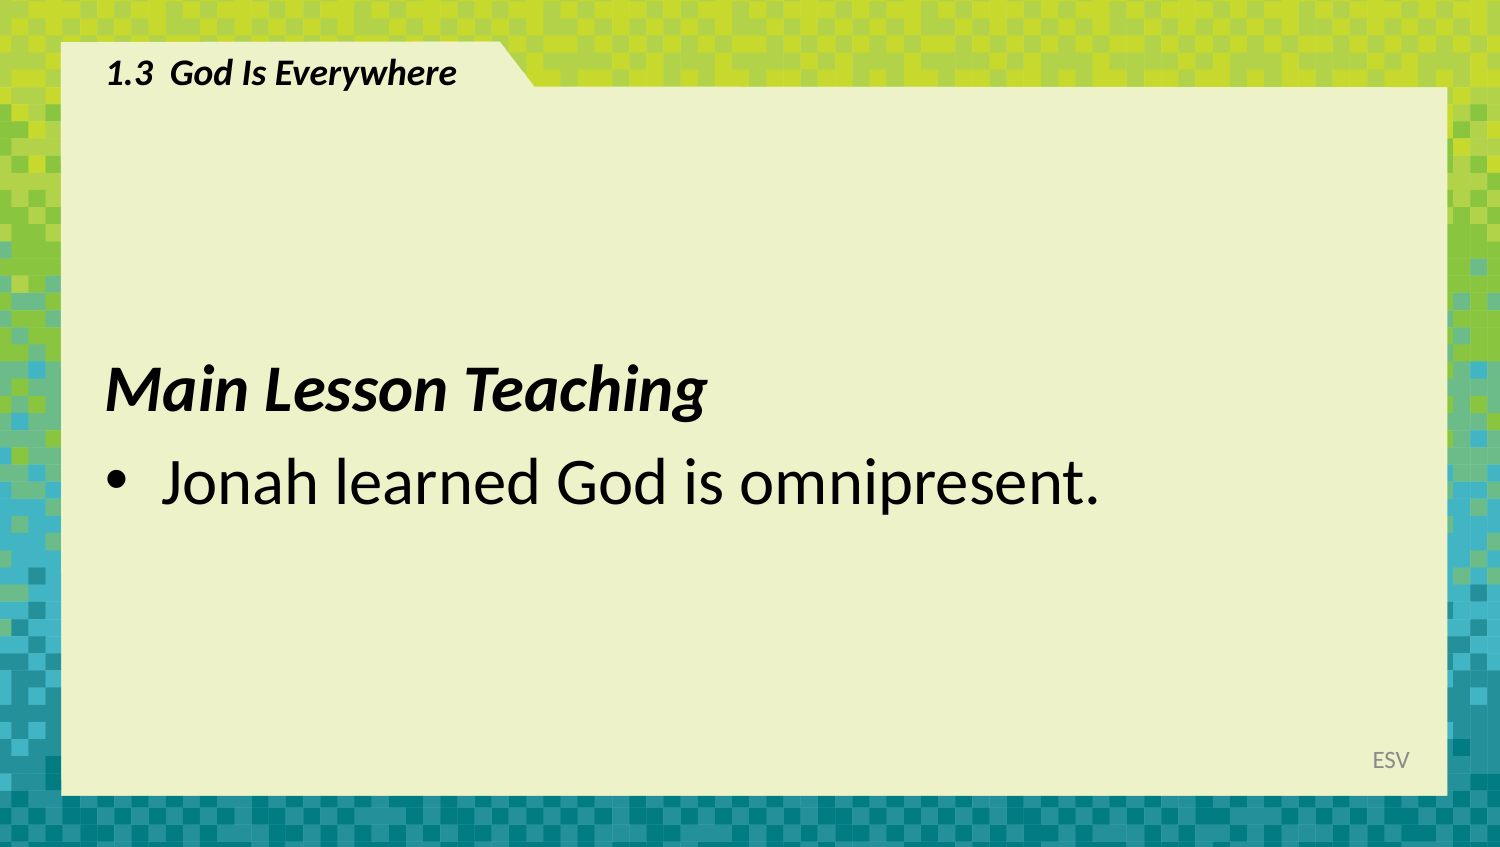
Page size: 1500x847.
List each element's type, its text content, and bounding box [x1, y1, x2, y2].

list Main Lesson Teaching Jonah learned God is omnipresent. [89, 141, 1403, 722]
picture [0, 0, 1500, 847]
footer ESV [950, 736, 1425, 782]
title 1.3 God Is Everywhere [89, 33, 1420, 108]
